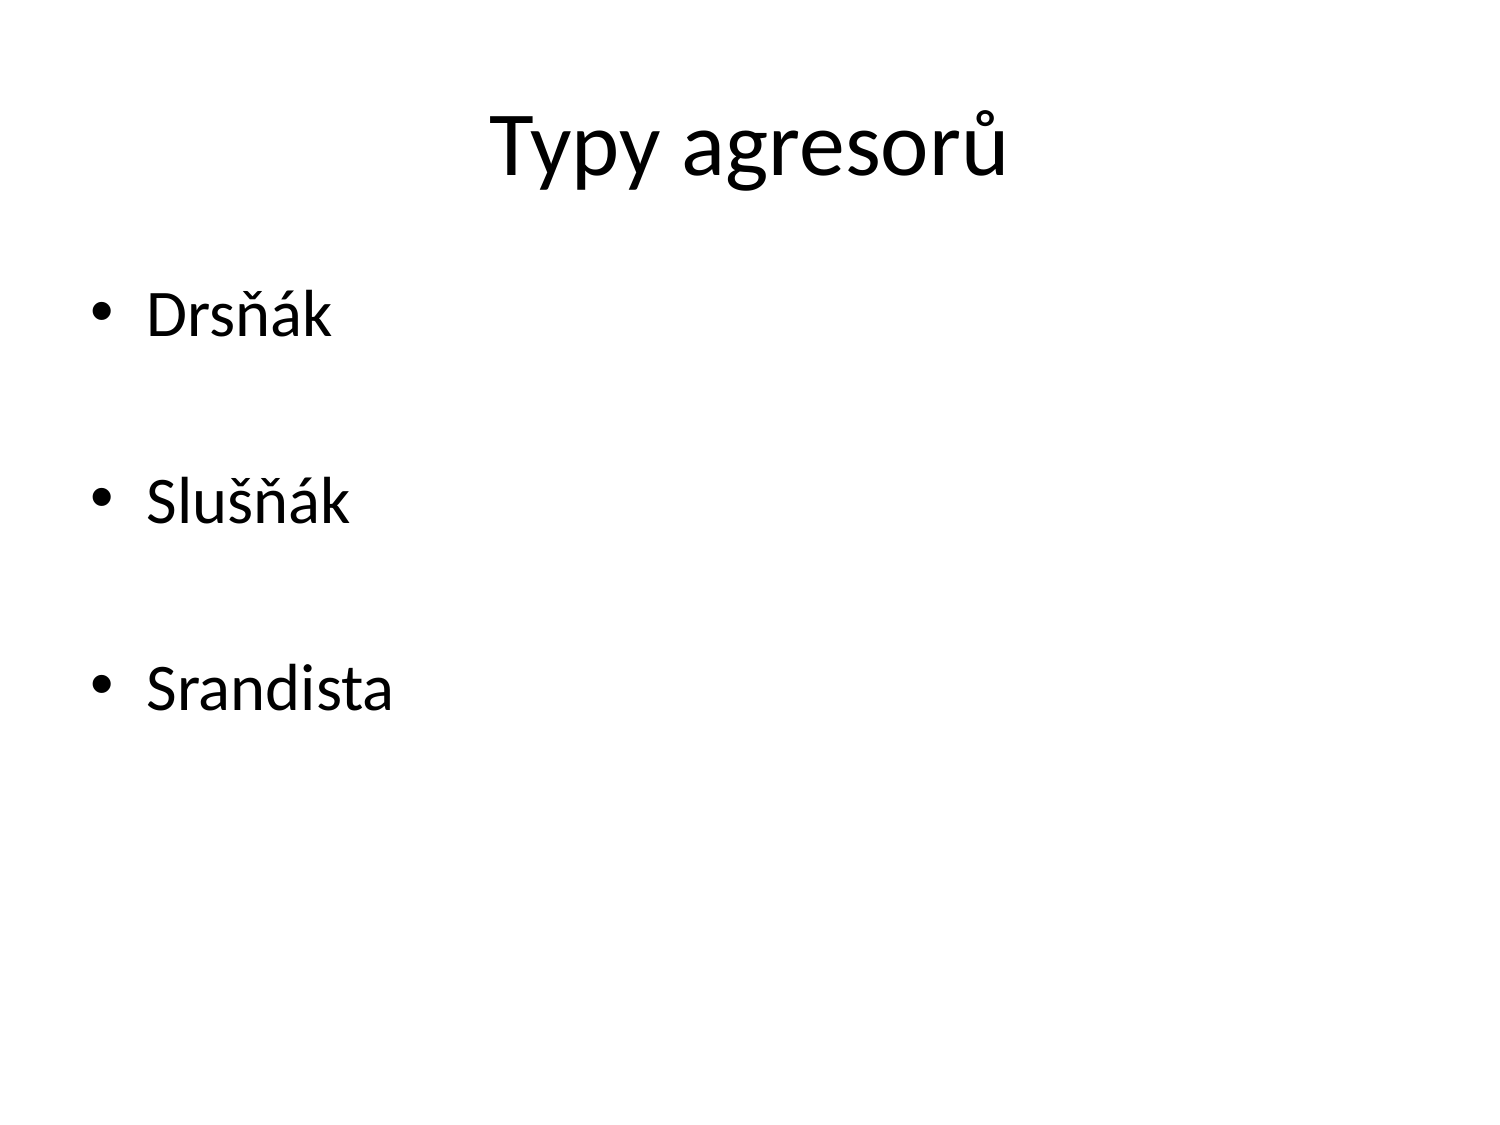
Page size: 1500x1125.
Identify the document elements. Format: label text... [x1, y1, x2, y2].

list Drsňák Slušňák Srandista [75, 262, 1425, 1005]
title Typy agresorů [75, 45, 1425, 233]
